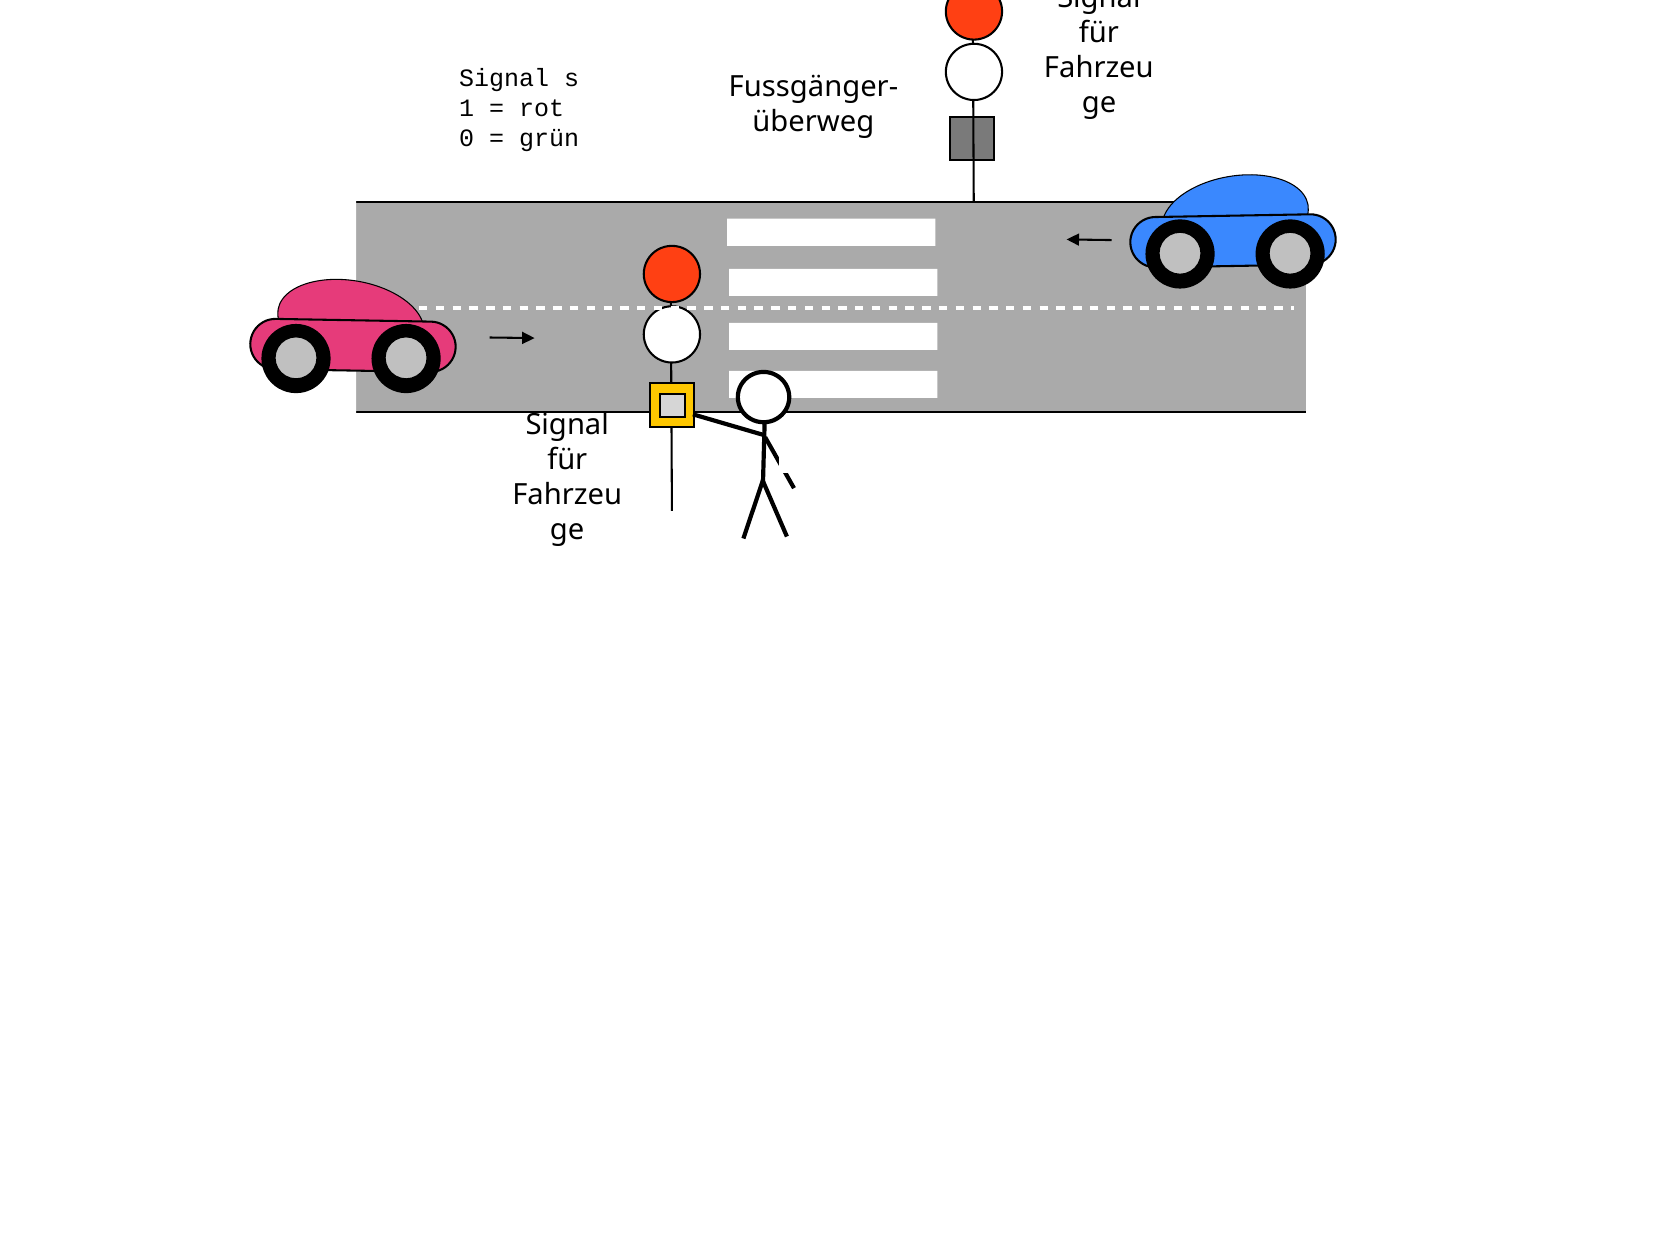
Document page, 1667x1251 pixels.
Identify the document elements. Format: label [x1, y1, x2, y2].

text_box [249, 0, 1337, 539]
